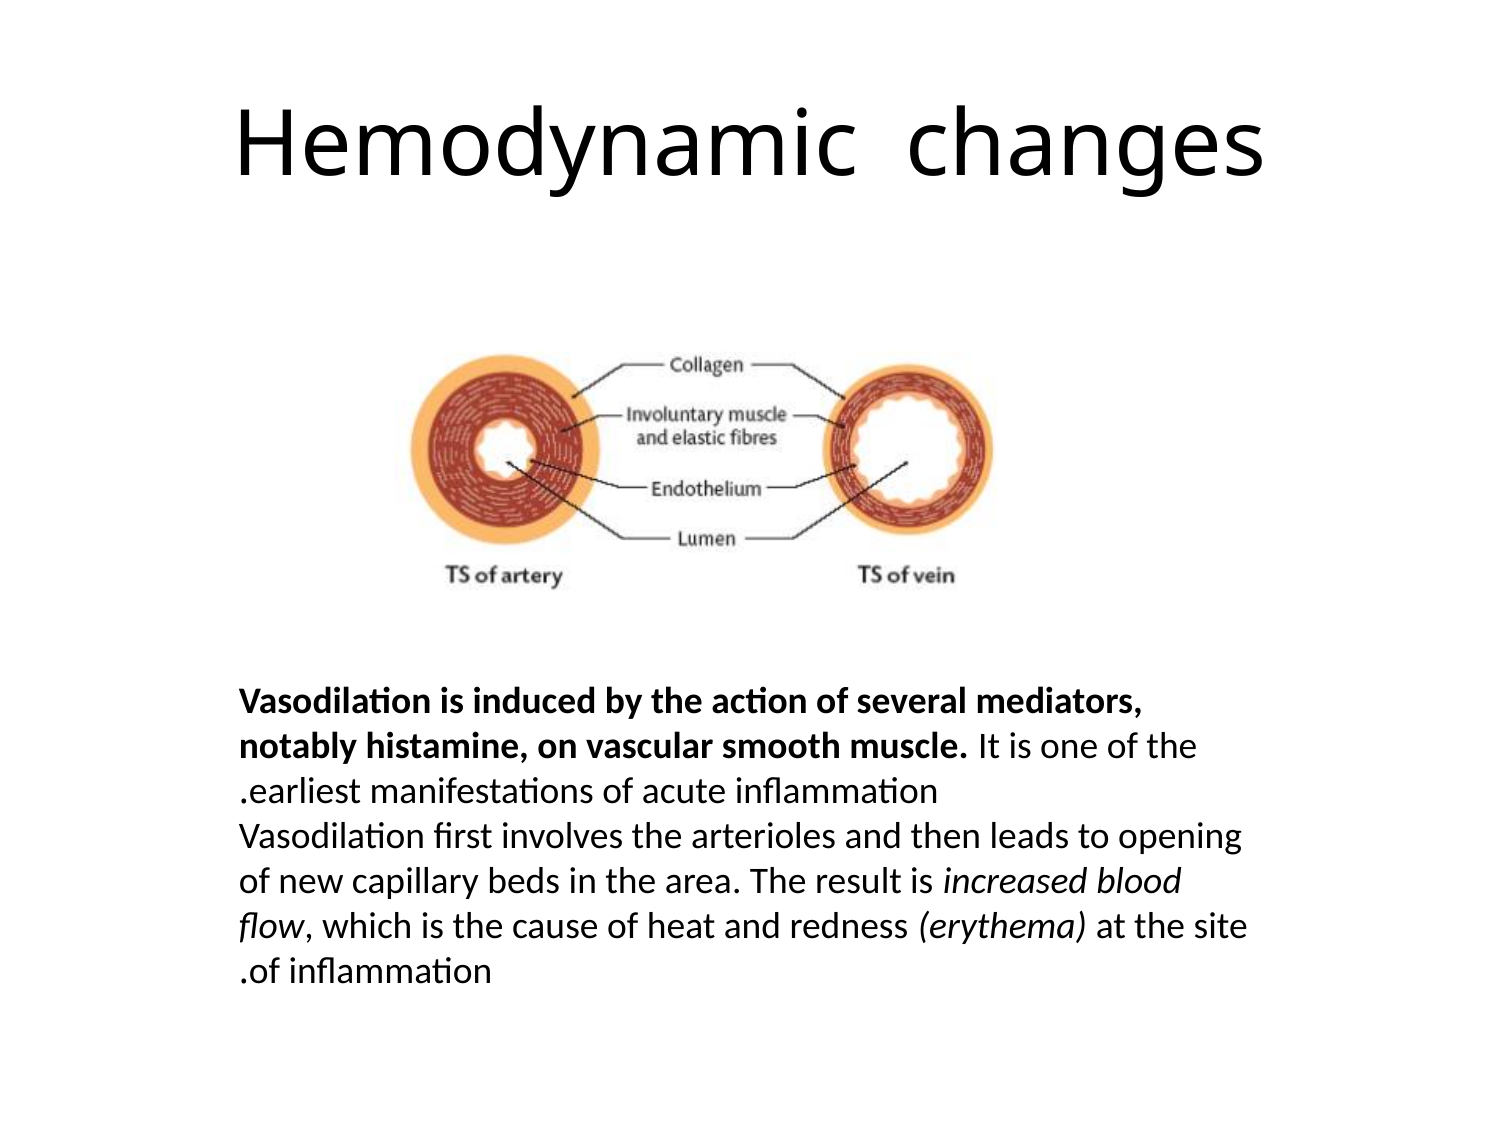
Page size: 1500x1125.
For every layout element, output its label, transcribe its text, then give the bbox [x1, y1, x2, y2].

text_box Vasodilation is induced by the action of several mediators, notably histamine, on vascular smooth muscle. It is one of the earliest manifestations of acute inflammation. Vasodilation first involves the arterioles and then leads to opening of new capillary beds in the area. The result is increased blood flow, which is the cause of heat and redness (erythema) at the site of inflammation. [224, 668, 1276, 999]
title Hemodynamic changes [75, 45, 1425, 233]
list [395, 302, 1004, 642]
